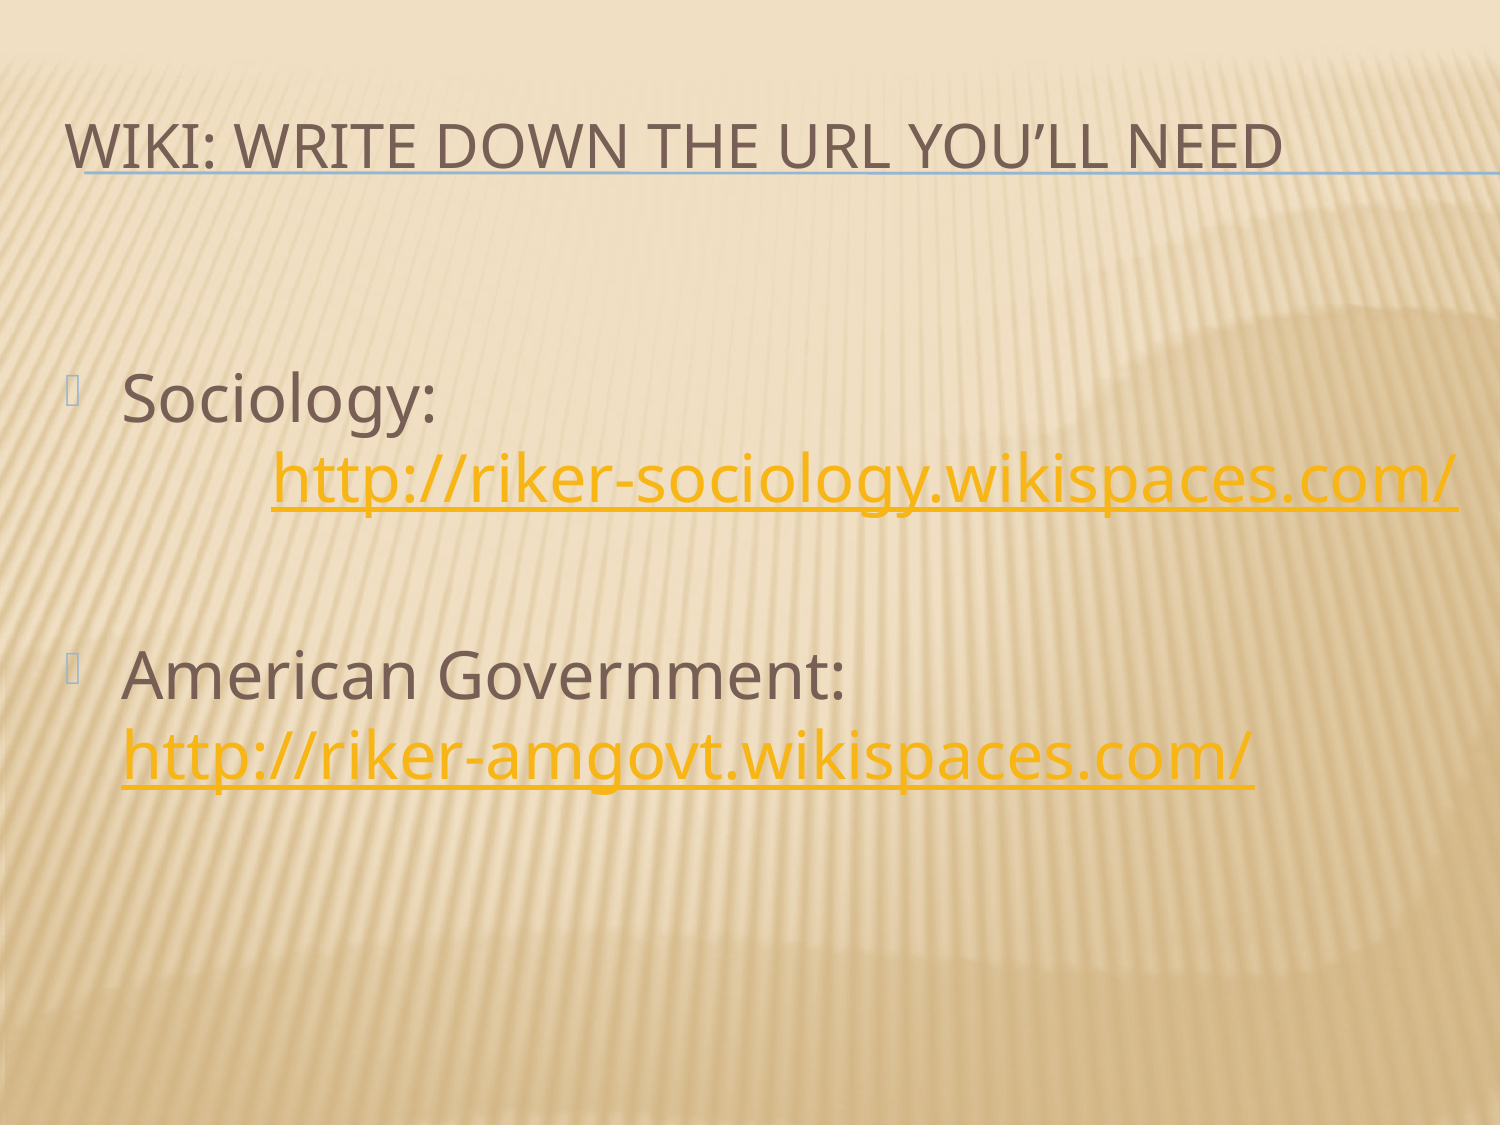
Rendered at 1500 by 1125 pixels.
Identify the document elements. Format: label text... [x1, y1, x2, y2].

list Sociology: http://riker-sociology.wikispaces.com/ American Government: http://riker-amgovt.wikispaces.com/ [50, 254, 1475, 998]
title Wiki: Write Down the URL You’ll Need [50, 75, 1475, 213]
